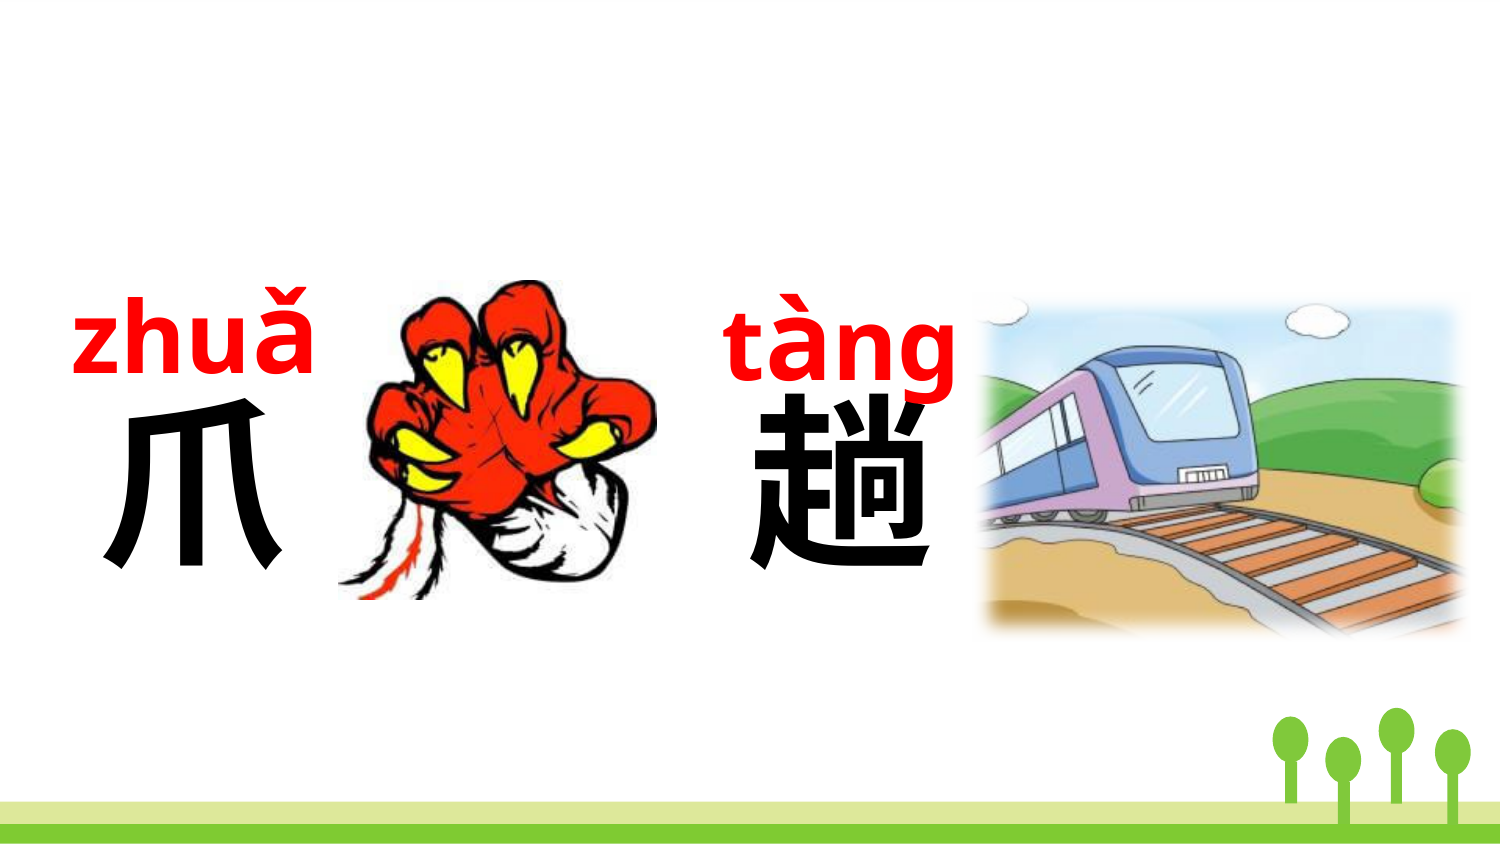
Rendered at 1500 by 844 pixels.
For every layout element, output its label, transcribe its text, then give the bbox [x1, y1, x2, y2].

text_box 爪 [46, 402, 337, 598]
text_box tànɡ [658, 262, 1024, 409]
text_box 趟 [710, 409, 972, 598]
text_box zhuǎ [32, 255, 358, 402]
picture [0, 0, 1500, 801]
